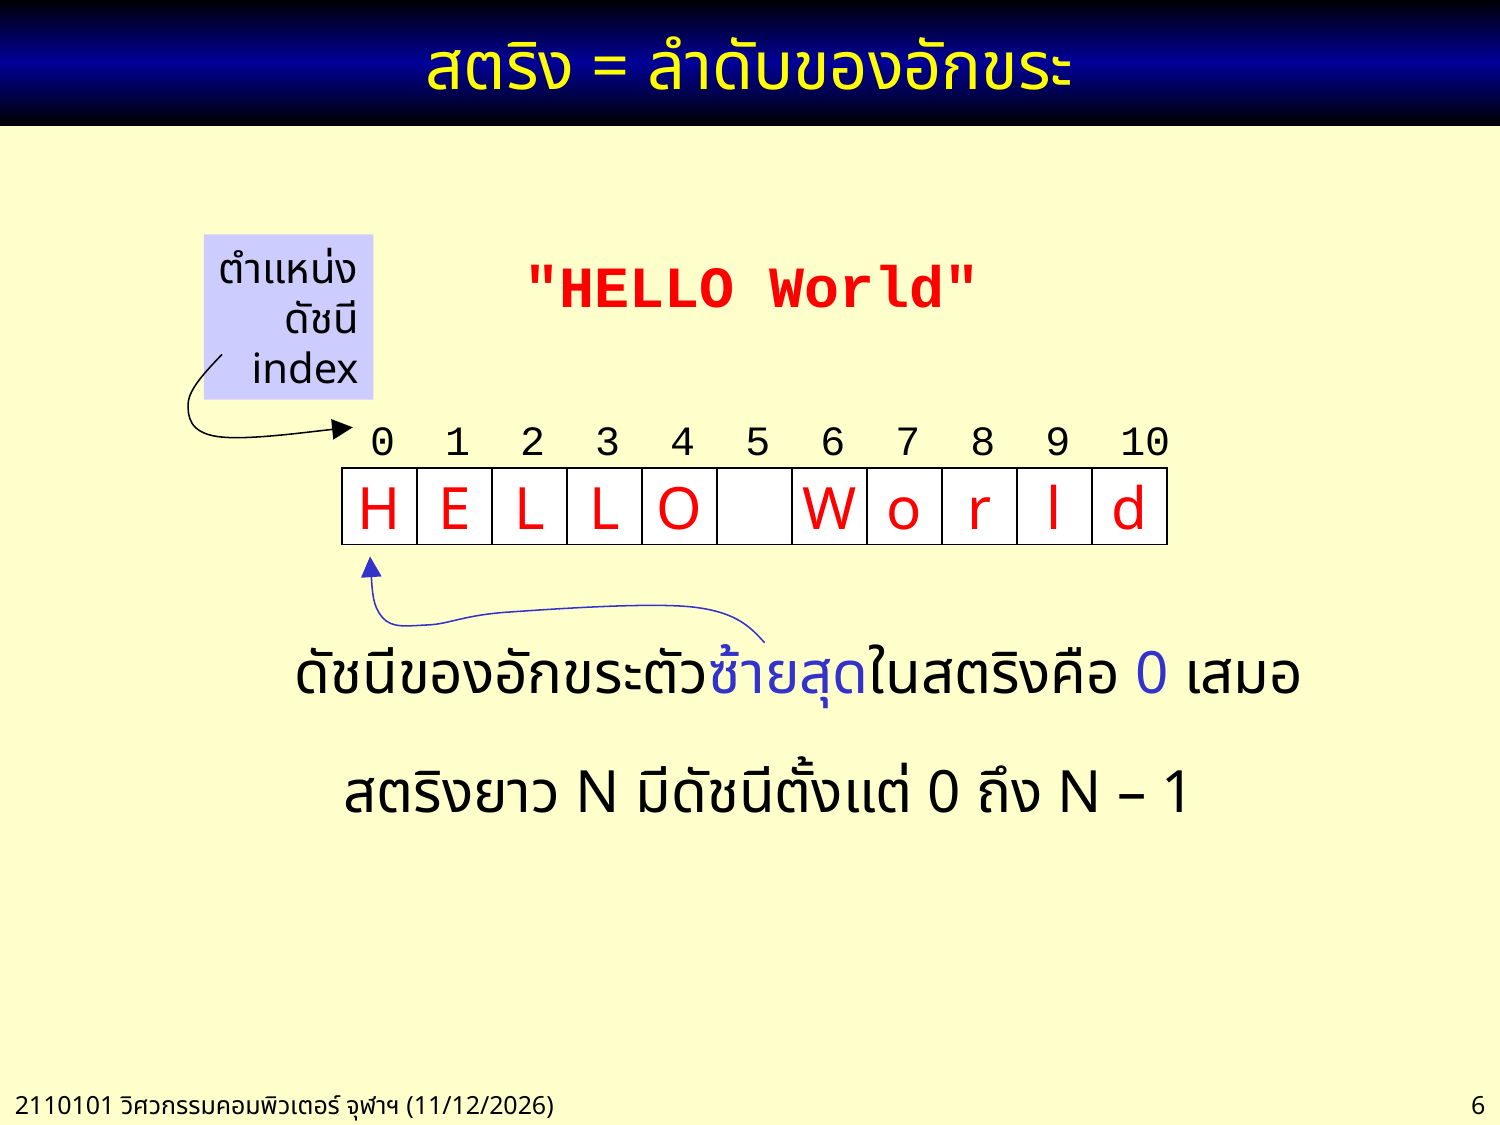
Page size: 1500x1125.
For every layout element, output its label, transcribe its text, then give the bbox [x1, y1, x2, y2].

text_box ดัชนีของอักขระตัวซ้ายสุดในสตริงคือ 0 เสมอ [279, 627, 1319, 713]
text_box [361, 556, 765, 643]
text_box สตริงยาว N มีดัชนีตั้งแต่ 0 ถึง N – 1 [328, 746, 1211, 832]
text_box 0 1 2 3 4 5 6 7 8 9 10 [355, 405, 1187, 472]
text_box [341, 467, 1168, 545]
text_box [187, 234, 377, 441]
text_box "HELLO World" [490, 241, 1013, 327]
title สตริง = ลำดับของอักขระ [0, 0, 1500, 126]
